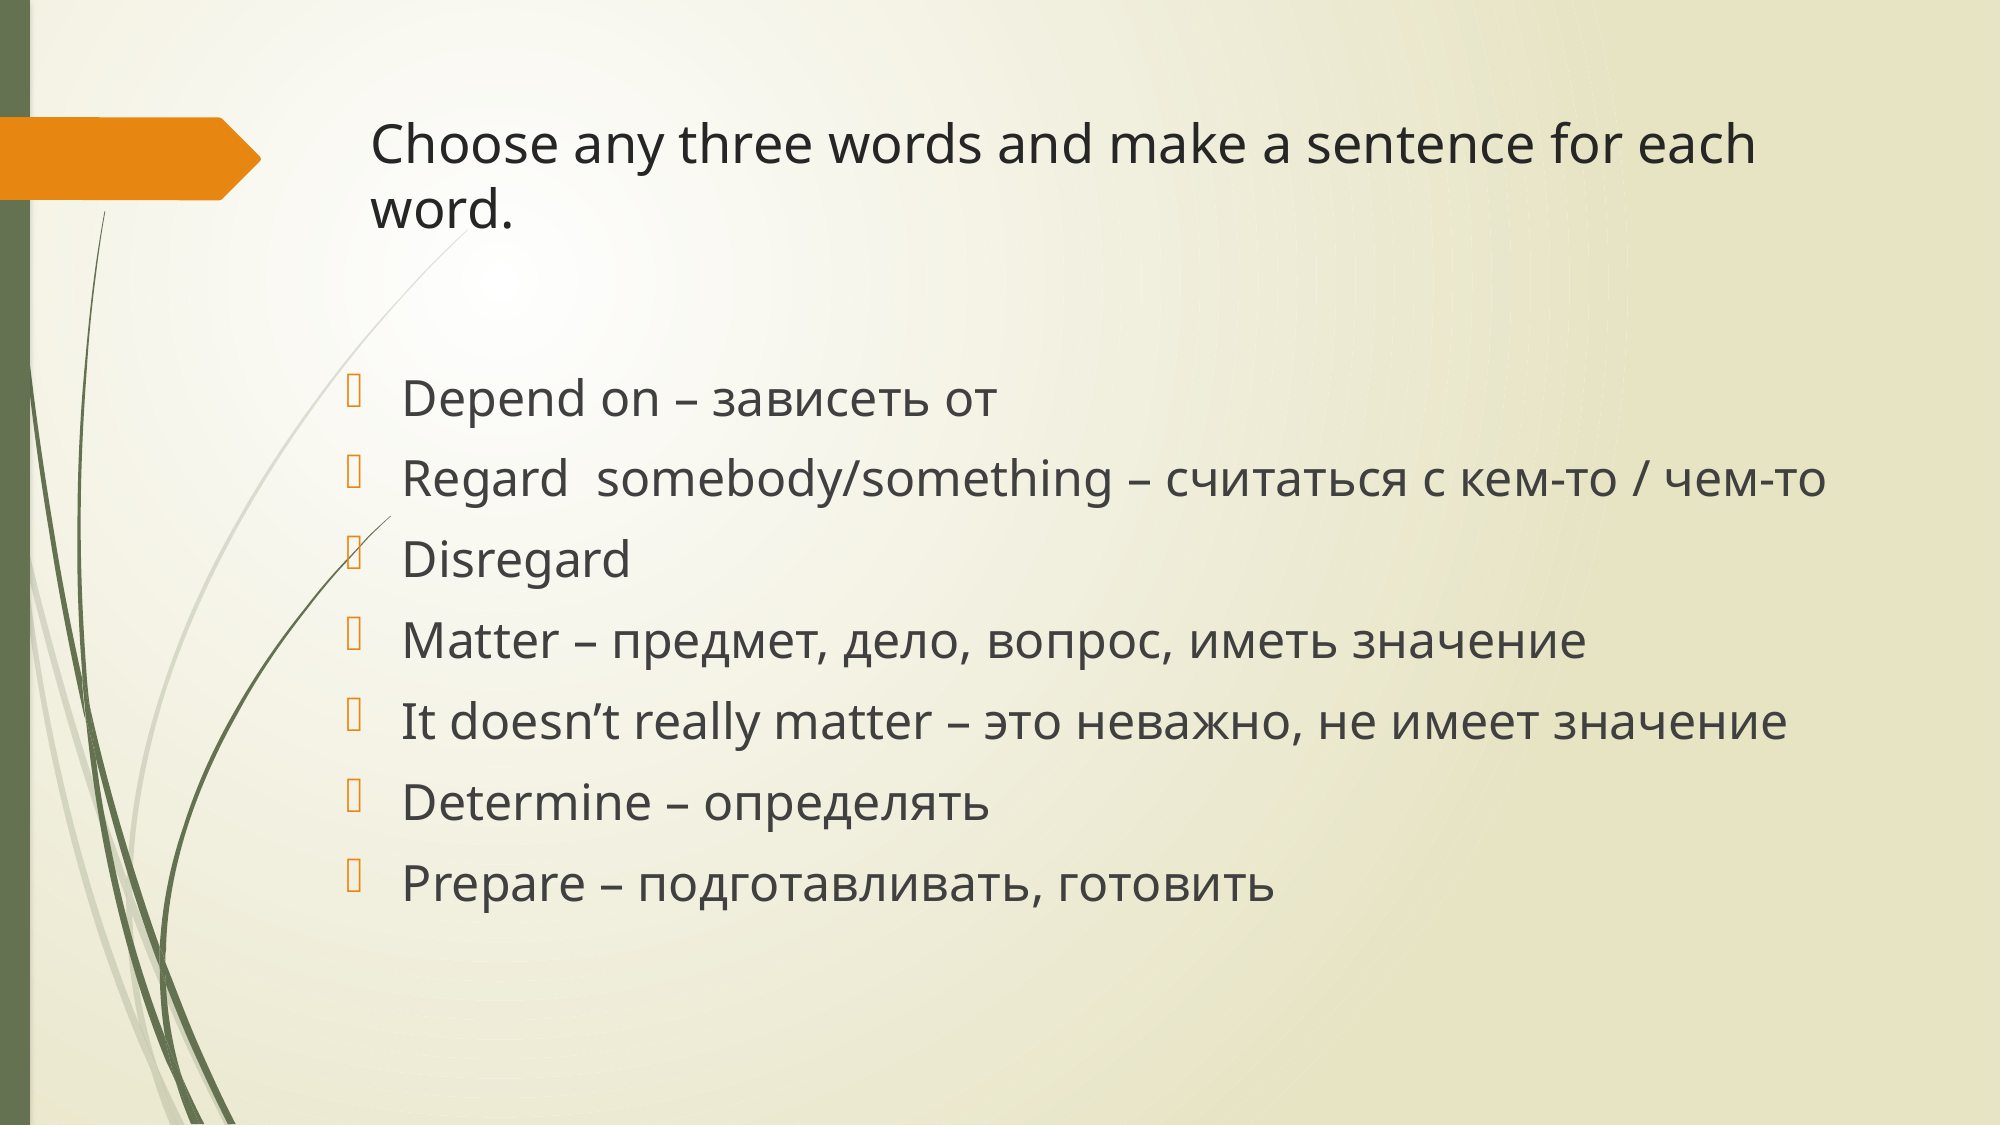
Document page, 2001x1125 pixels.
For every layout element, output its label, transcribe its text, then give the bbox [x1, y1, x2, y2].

list Depend on – зависеть от Regard somebody/something – считаться с кем-то / чем-то Disregard Matter – предмет, дело, вопрос, иметь значение It doesn’t really matter – это неважно, не имеет значение Determine – определять Prepare – подготавливать, готовить [330, 358, 1890, 1030]
title Choose any three words and make a sentence for each word. [355, 102, 1888, 313]
